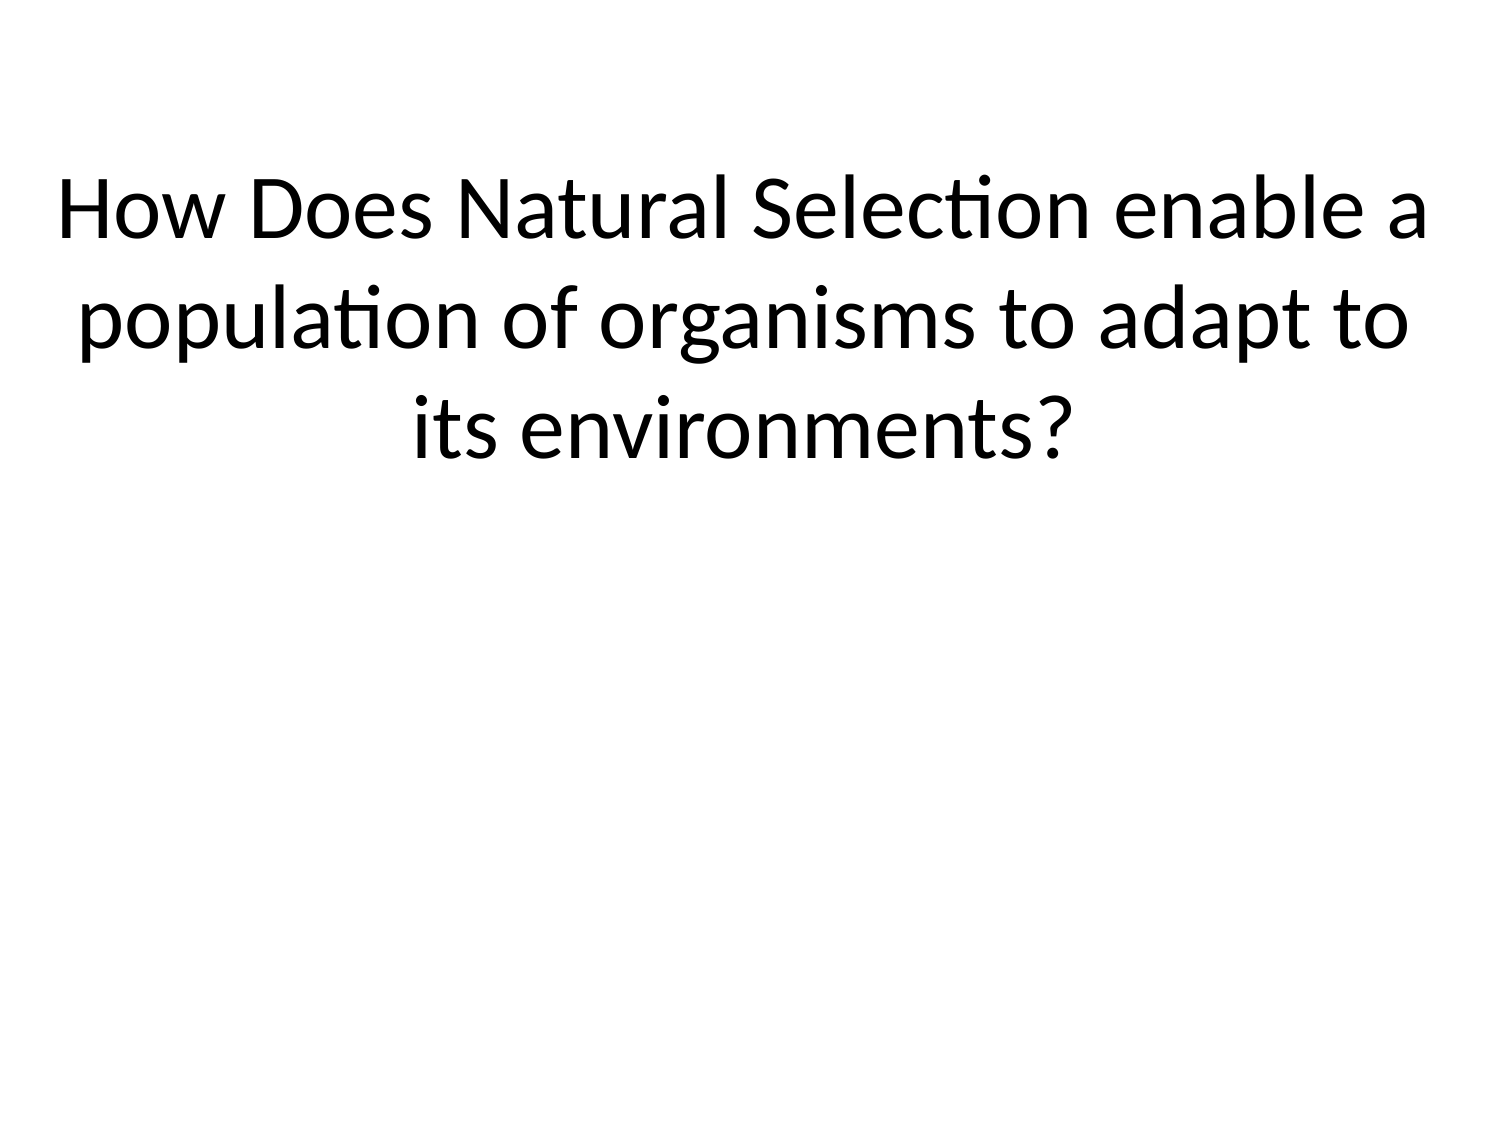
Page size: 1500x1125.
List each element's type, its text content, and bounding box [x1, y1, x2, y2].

title How Does Natural Selection enable a population of organisms to adapt to its environments? [32, 115, 1457, 508]
